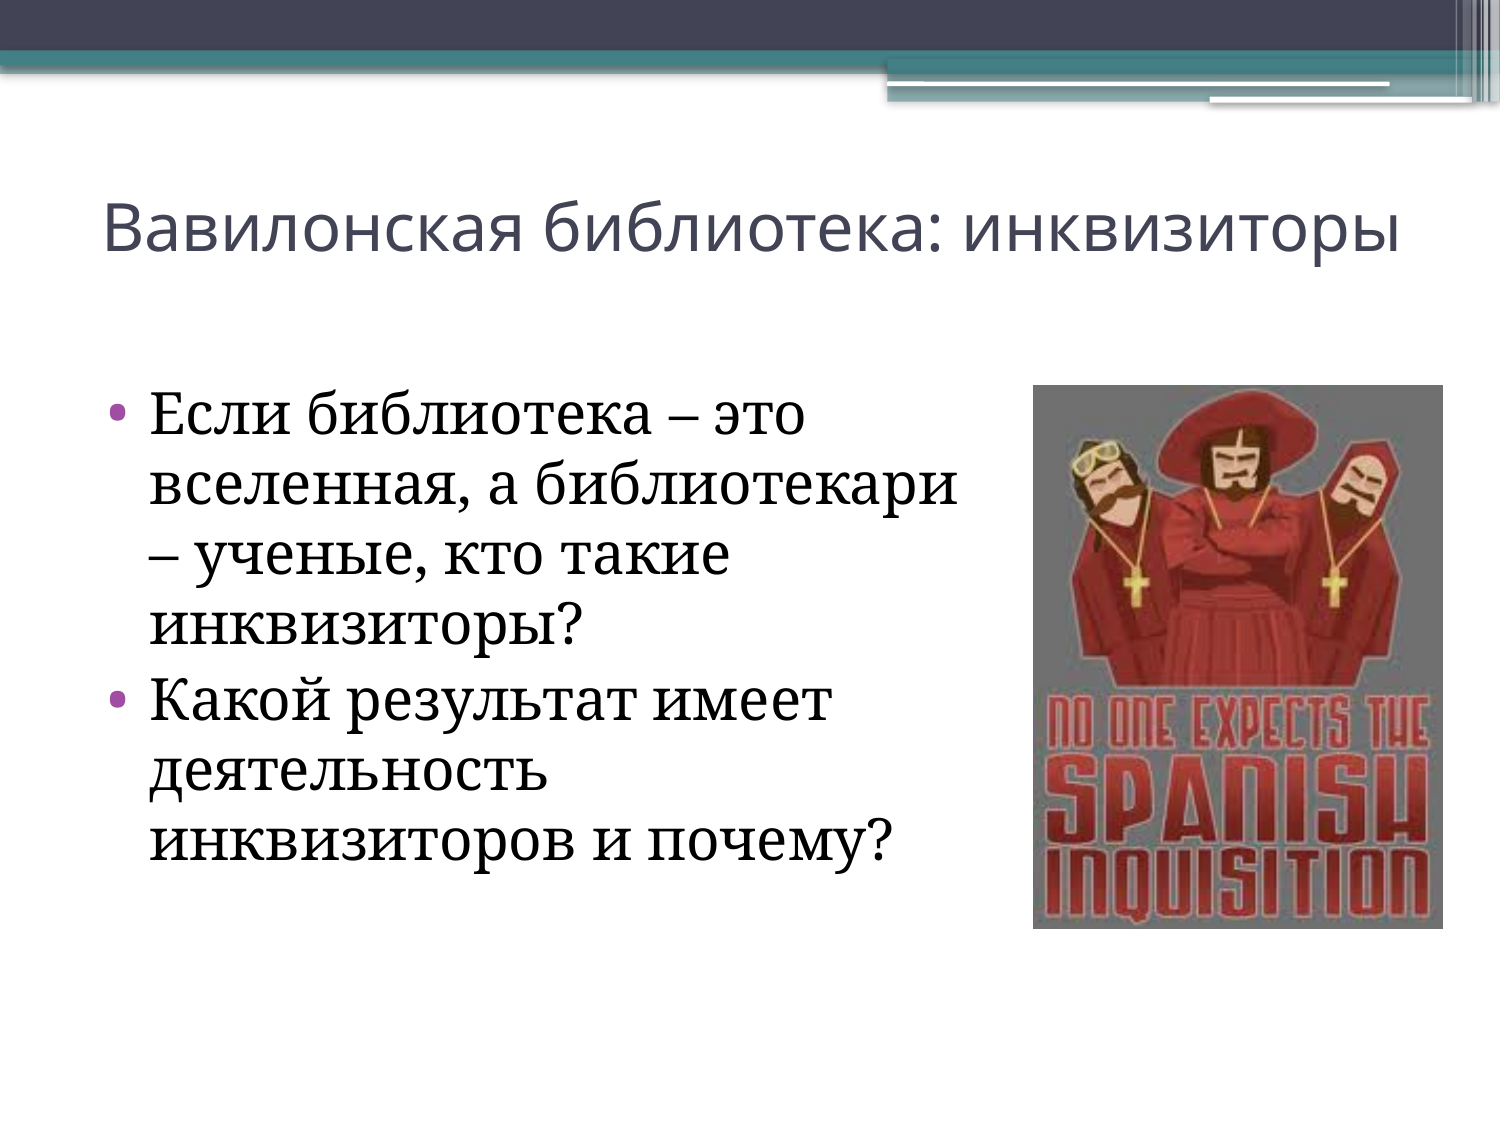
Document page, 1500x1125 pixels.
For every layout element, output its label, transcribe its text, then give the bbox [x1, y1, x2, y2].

title Вавилонская библиотека: инквизиторы [76, 137, 1427, 313]
list Если библиотека – это вселенная, а библиотекари – ученые, кто такие инквизиторы? Какой результат имеет деятельность инквизиторов и почему? [75, 368, 998, 1079]
picture [1033, 385, 1443, 929]
